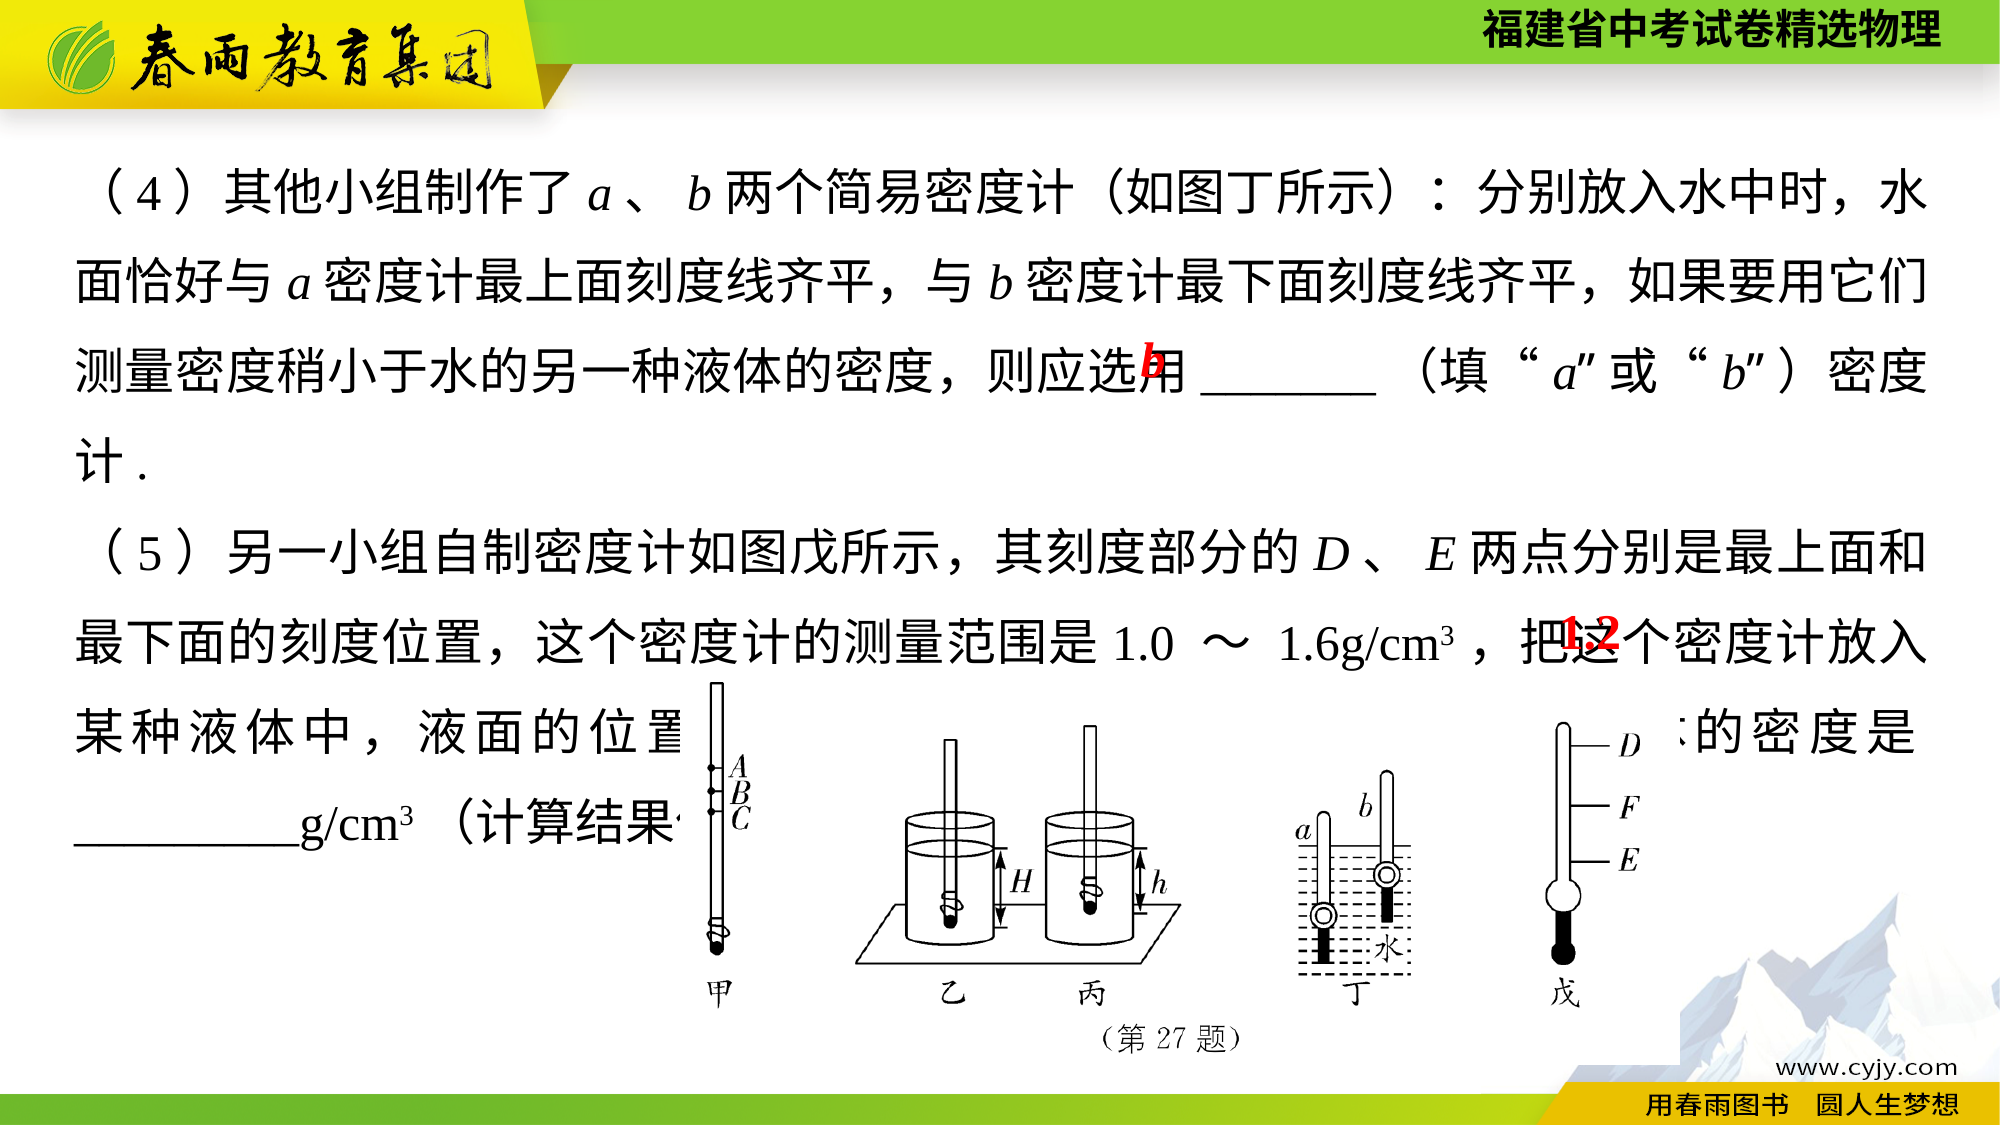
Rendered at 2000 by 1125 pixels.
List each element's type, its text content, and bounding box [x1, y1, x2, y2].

text_box b [1063, 319, 1243, 395]
text_box 1.2 [1543, 592, 1636, 667]
picture [0, 0, 2000, 1125]
list （4）其他小组制作了a、b两个简易密度计（如图丁所示）：分别放入水中时，水面恰好与a密度计最上面刻度线齐平，与b密度计最下面刻度线齐平，如果要用它们测量密度稍小于水的另一种液体的密度，则应选用_______（填“a”或“b”）密度计. （5）另一小组自制密度计如图戊所示，其刻度部分的D、E两点分别是最上面和最下面的刻度位置，这个密度计的测量范围是1.0 ～ 1.6g/cm3，把这个密度计放入某种液体中，液面的位置恰好在D、E的中点F处，则这种液体的密度是_________g/cm3（计算结果保留一位小数）. [59, 122, 1944, 774]
